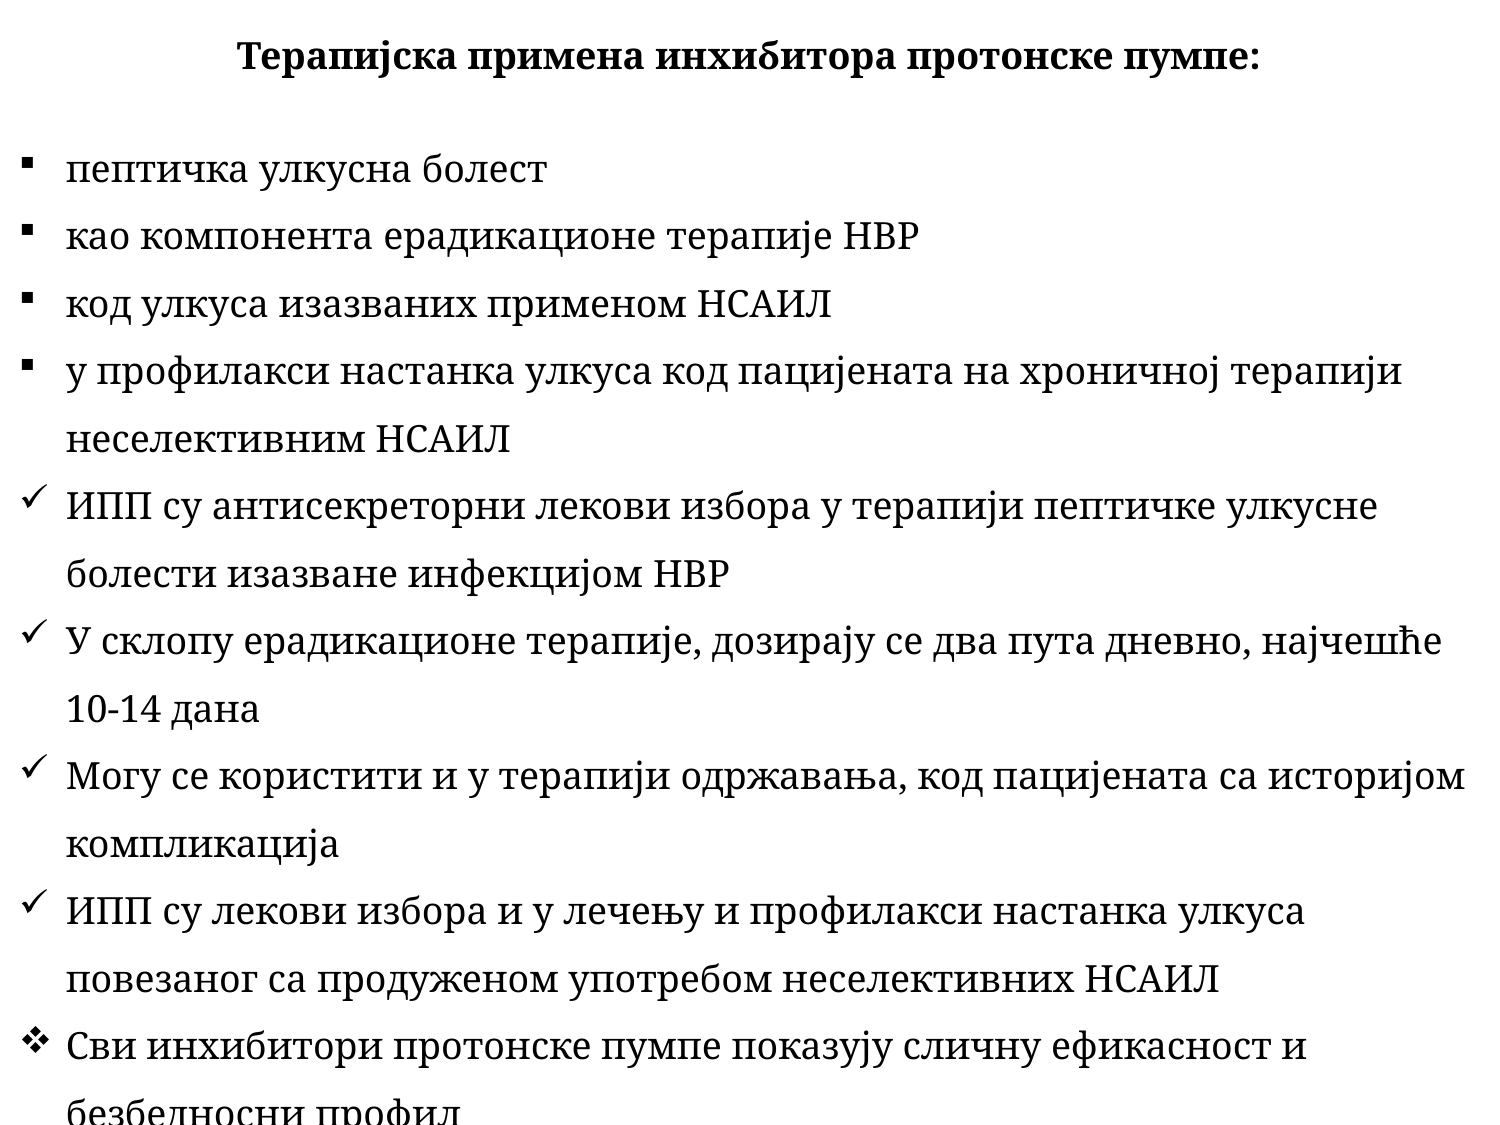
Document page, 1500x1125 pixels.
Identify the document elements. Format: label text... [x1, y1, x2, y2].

text_box Терапијска примена инхибитора протонске пумпе: пептичка улкусна болест као компонента ерадикационе терапије HBP код улкуса изазваних применом НСАИЛ у профилакси настанка улкуса код пацијената на хроничној терапији неселективним НСАИЛ ИПП су антисекреторни лекови избора у терапији пептичке улкусне болести изазване инфекцијом HBP У склопу ерадикационе терапије, дозирају се два пута дневно, најчешће 10-14 дана Могу се користити и у терапији одржавања, код пацијената са историјом компликација ИПП су лекови избора и у лечењу и профилакси настанка улкуса повезаног са продуженом употребом неселективних НСАИЛ Сви инхибитори протонске пумпе показују сличну ефикасност и безбедносни профил [4, 24, 1500, 1125]
